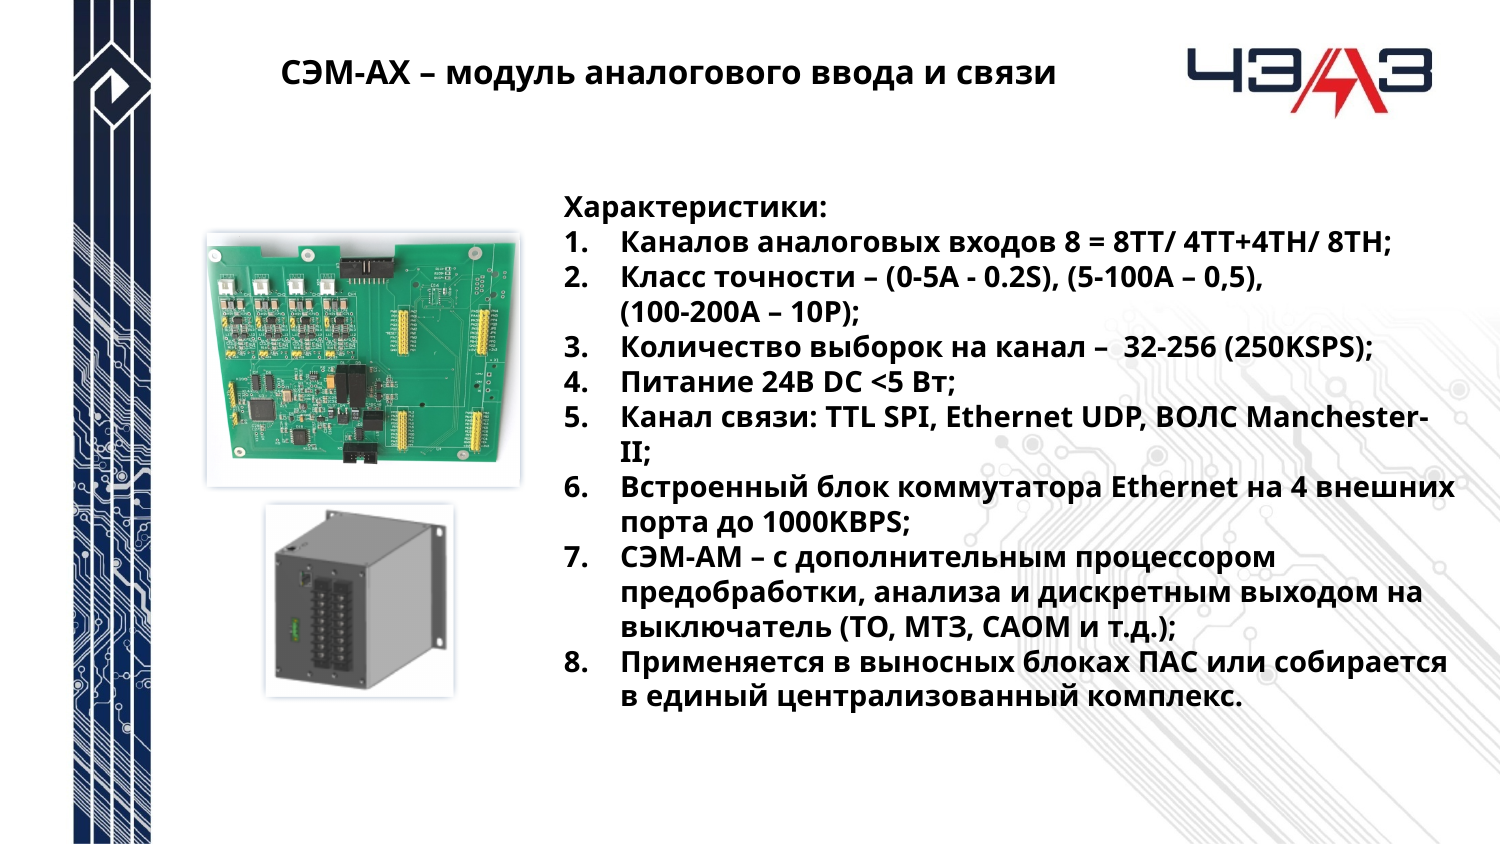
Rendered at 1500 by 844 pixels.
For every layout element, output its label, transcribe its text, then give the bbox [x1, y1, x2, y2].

text_box Характеристики: Каналов аналоговых входов 8 = 8ТТ/ 4ТТ+4ТН/ 8ТН; Класс точности – (0-5А - 0.2S), (5-100А – 0,5), (100-200А – 10Р); Количество выборок на канал – 32-256 (250KSPS); Питание 24В DC <5 Вт; Канал связи: TTL SPI, Ethernet UDP, ВОЛС Manchester-II; Вcтроенный блок коммутатора Ethernet на 4 внешних порта до 1000KBPS; СЭМ-АМ – с дополнительным процессором предобработки, анализа и дискретным выходом на выключатель (ТО, МТЗ, САОМ и т.д.); Применяется в выносных блоках ПАС или собирается в единый централизованный комплекс. [549, 180, 1471, 721]
text_box СЭМ-AX – модуль аналогового ввода и связи [265, 44, 1152, 99]
picture [0, 0, 1500, 844]
